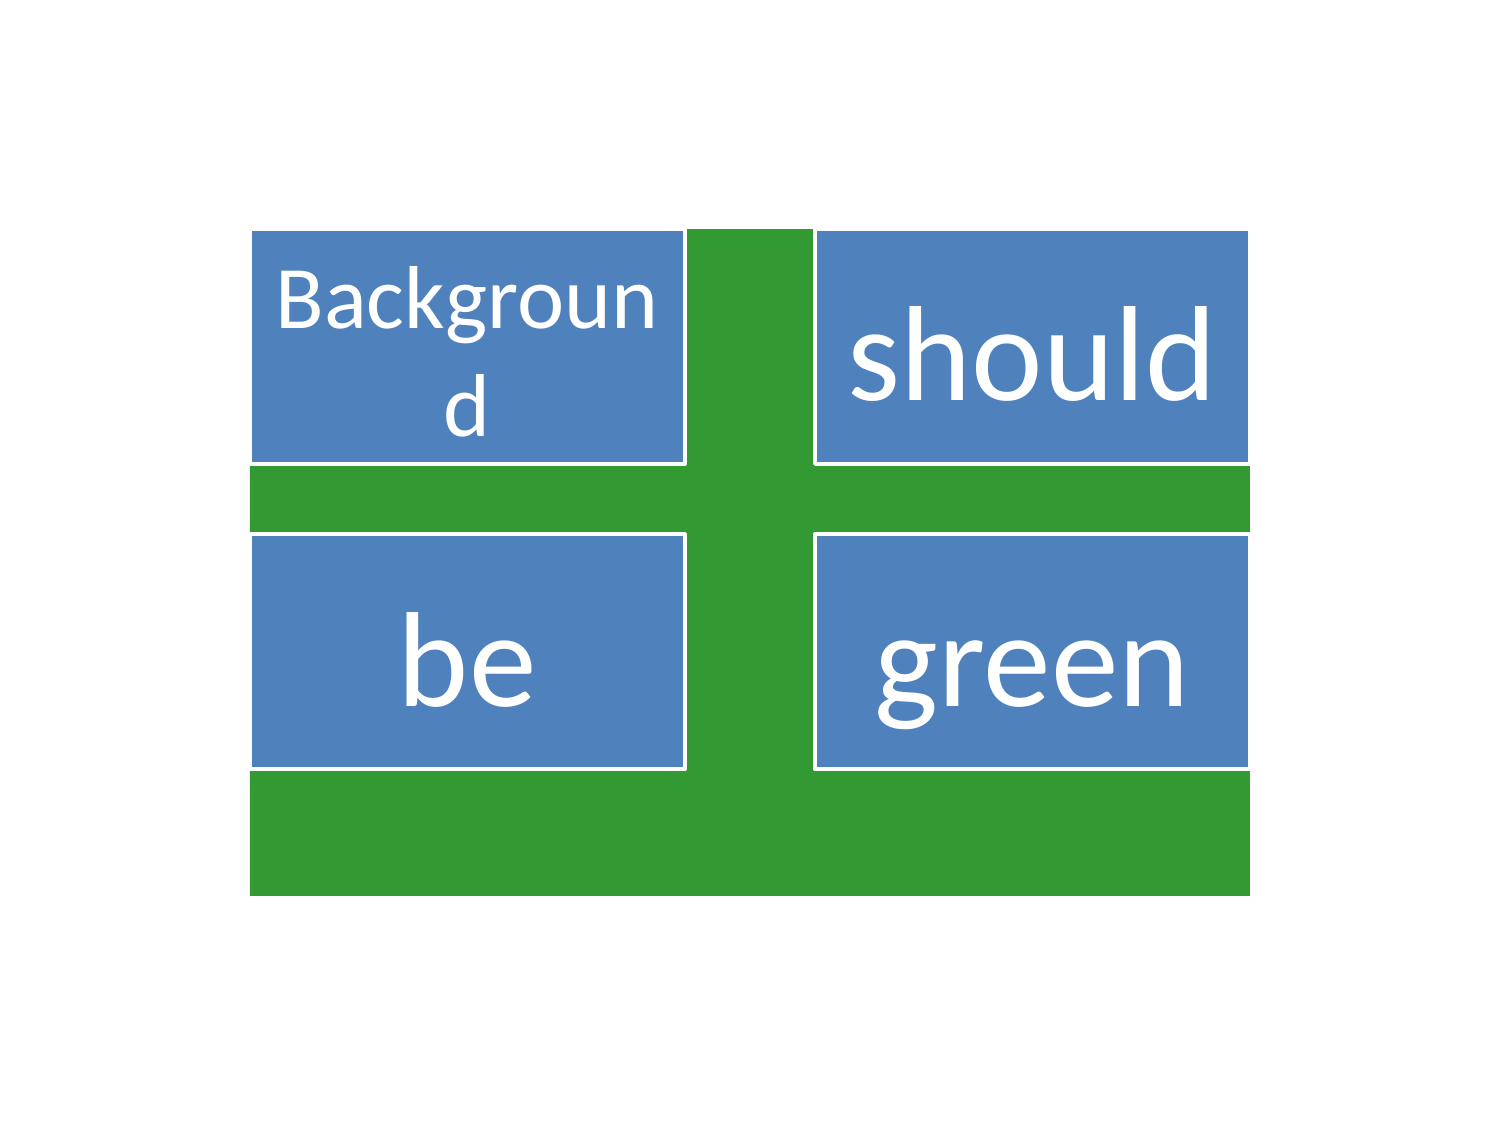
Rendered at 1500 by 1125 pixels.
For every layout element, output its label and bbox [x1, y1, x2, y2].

text_box [249, 228, 1251, 897]
